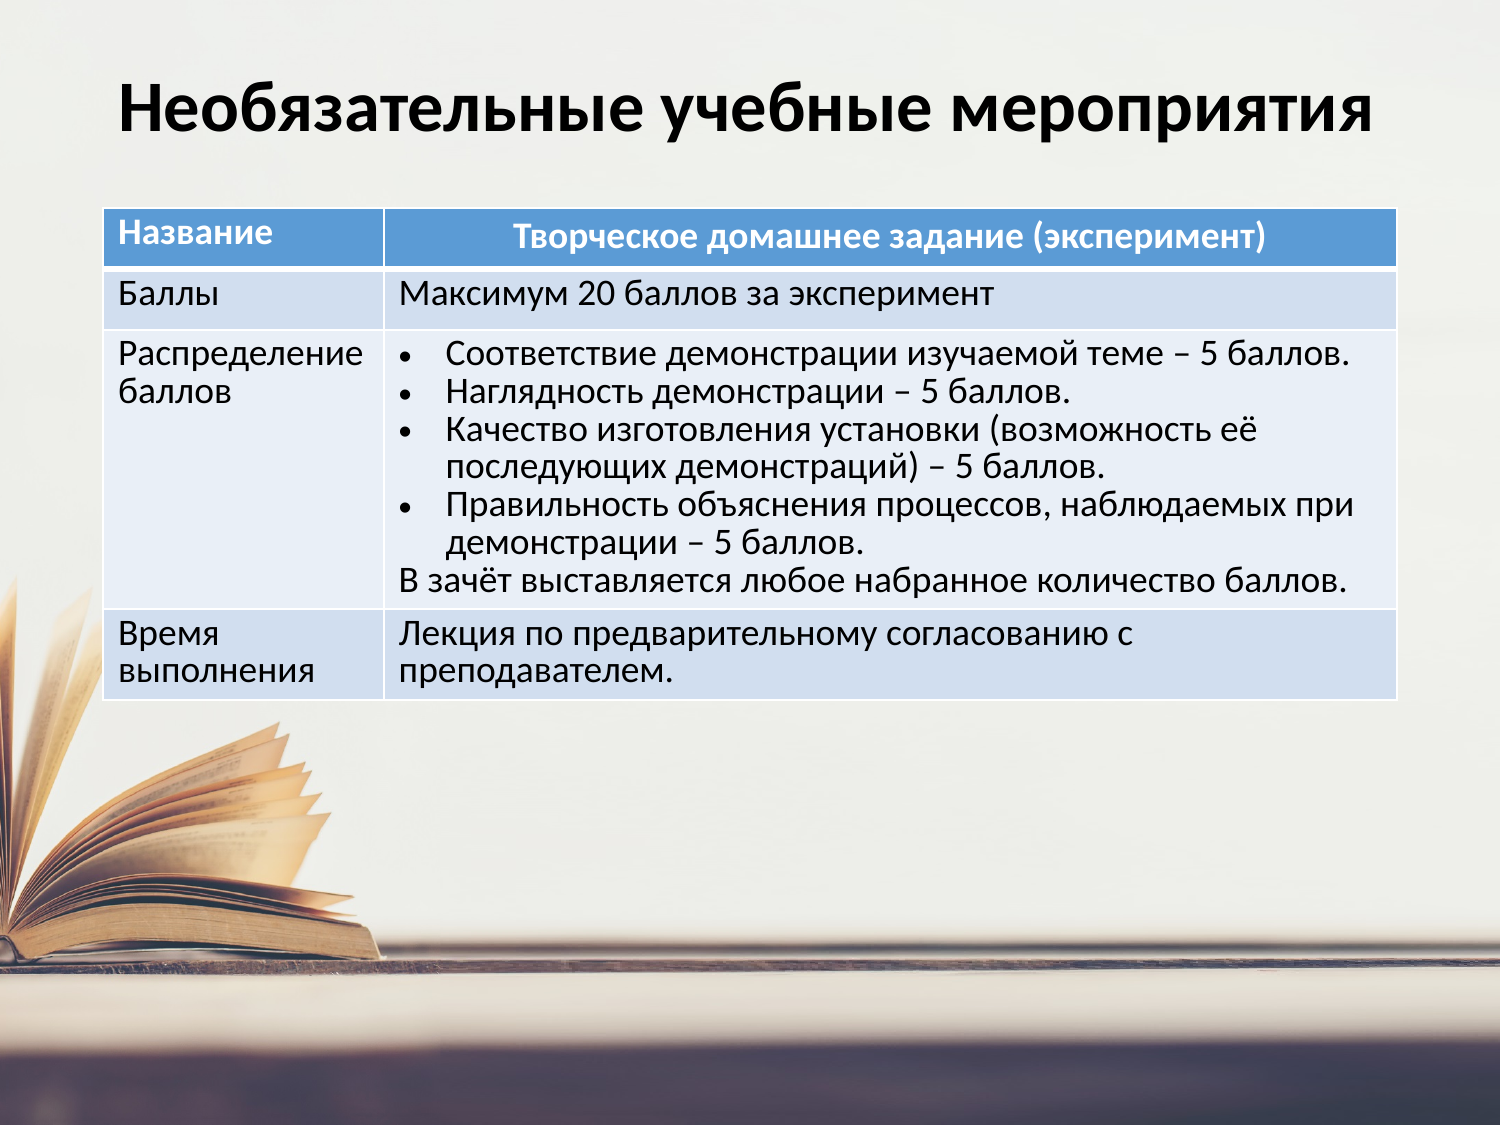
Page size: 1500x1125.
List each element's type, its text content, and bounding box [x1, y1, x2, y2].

table_cell Соответствие демонстрации изучаемой теме – 5 баллов. Наглядность демонстрации – 5 баллов. Качество изготовления установки (возможность её последующих демонстраций) – 5 баллов. Правильность объяснения процессов, наблюдаемых при демонстрации – 5 баллов. В зачёт выставляется любое набранное количество баллов. [385, 331, 1396, 608]
table_cell Распределение баллов [104, 331, 383, 608]
table_header Творческое домашнее задание (эксперимент) [385, 209, 1396, 266]
table_cell Баллы [104, 272, 383, 329]
table_cell Время выполнения [104, 610, 383, 699]
title Необязательные учебные мероприятия [103, 21, 1397, 194]
table_cell Лекция по предварительному согласованию с преподавателем. [385, 610, 1396, 699]
picture [0, 0, 1500, 1125]
table_cell Максимум 20 баллов за эксперимент [385, 272, 1396, 329]
table_header Название [104, 209, 383, 266]
